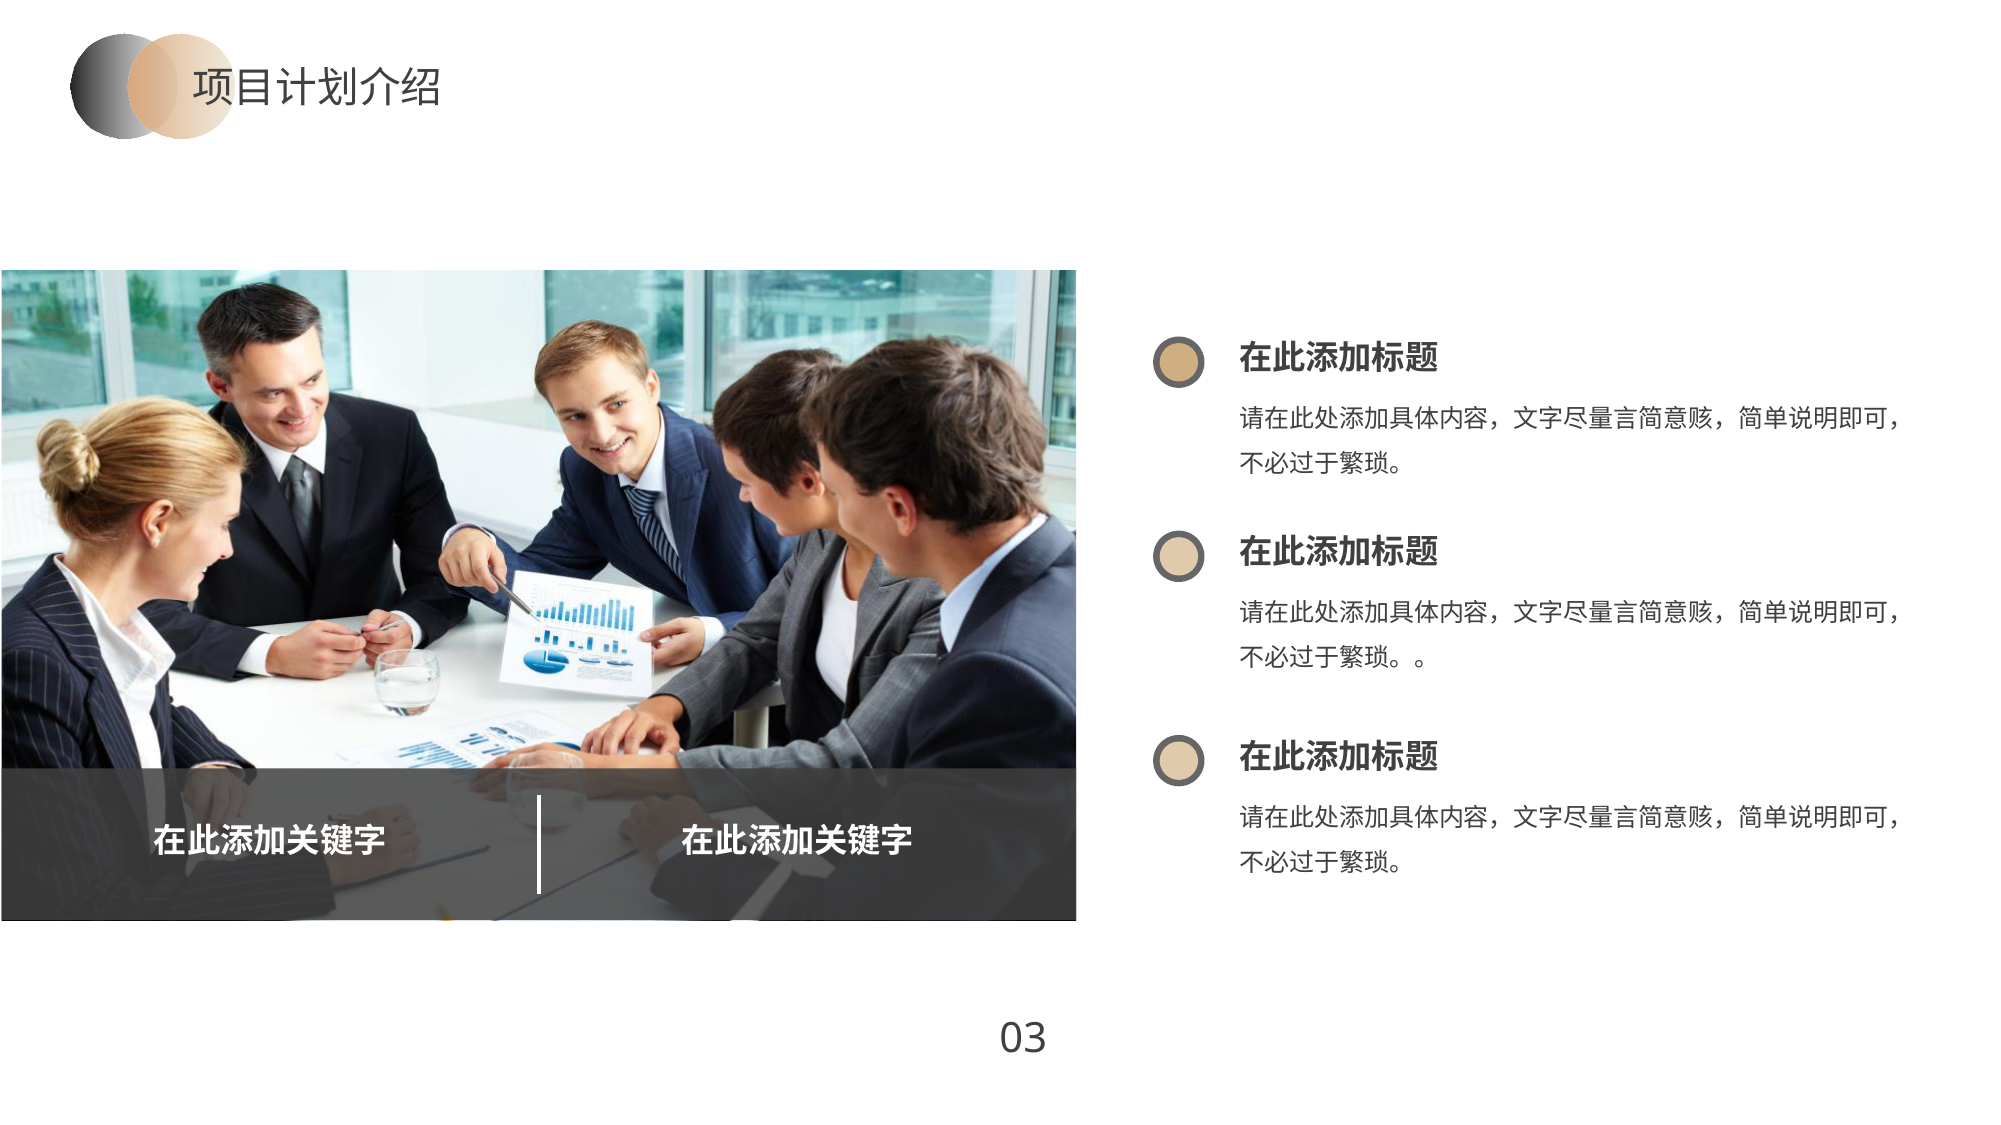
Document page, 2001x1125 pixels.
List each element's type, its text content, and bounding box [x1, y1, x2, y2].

text_box 项目计划介绍 [177, 53, 712, 118]
text_box 在此添加标题 [1239, 336, 1487, 377]
text_box [126, 32, 225, 140]
text_box 请在此处添加具体内容，文字尽量言简意赅，简单说明即可，不必过于繁琐。 [1239, 786, 1897, 877]
text_box [1152, 529, 1206, 584]
text_box [1152, 335, 1206, 389]
text_box 在此添加关键字 [666, 811, 930, 867]
text_box 请在此处添加具体内容，文字尽量言简意赅，简单说明即可，不必过于繁琐。。 [1239, 581, 1897, 672]
text_box 请在此处添加具体内容，文字尽量言简意赅，简单说明即可，不必过于繁琐。 [1239, 387, 1897, 478]
text_box [1, 767, 1077, 921]
text_box 在此添加标题 [1239, 734, 1487, 775]
text_box 在此添加标题 [1239, 530, 1487, 571]
text_box 在此添加关键字 [139, 811, 402, 867]
text_box [1152, 733, 1206, 788]
text_box 03 [984, 1003, 1077, 1069]
text_box [1, 270, 1077, 767]
text_box [1158, 342, 1200, 383]
text_box [1158, 740, 1200, 781]
text_box [69, 32, 152, 140]
text_box [1158, 536, 1200, 577]
